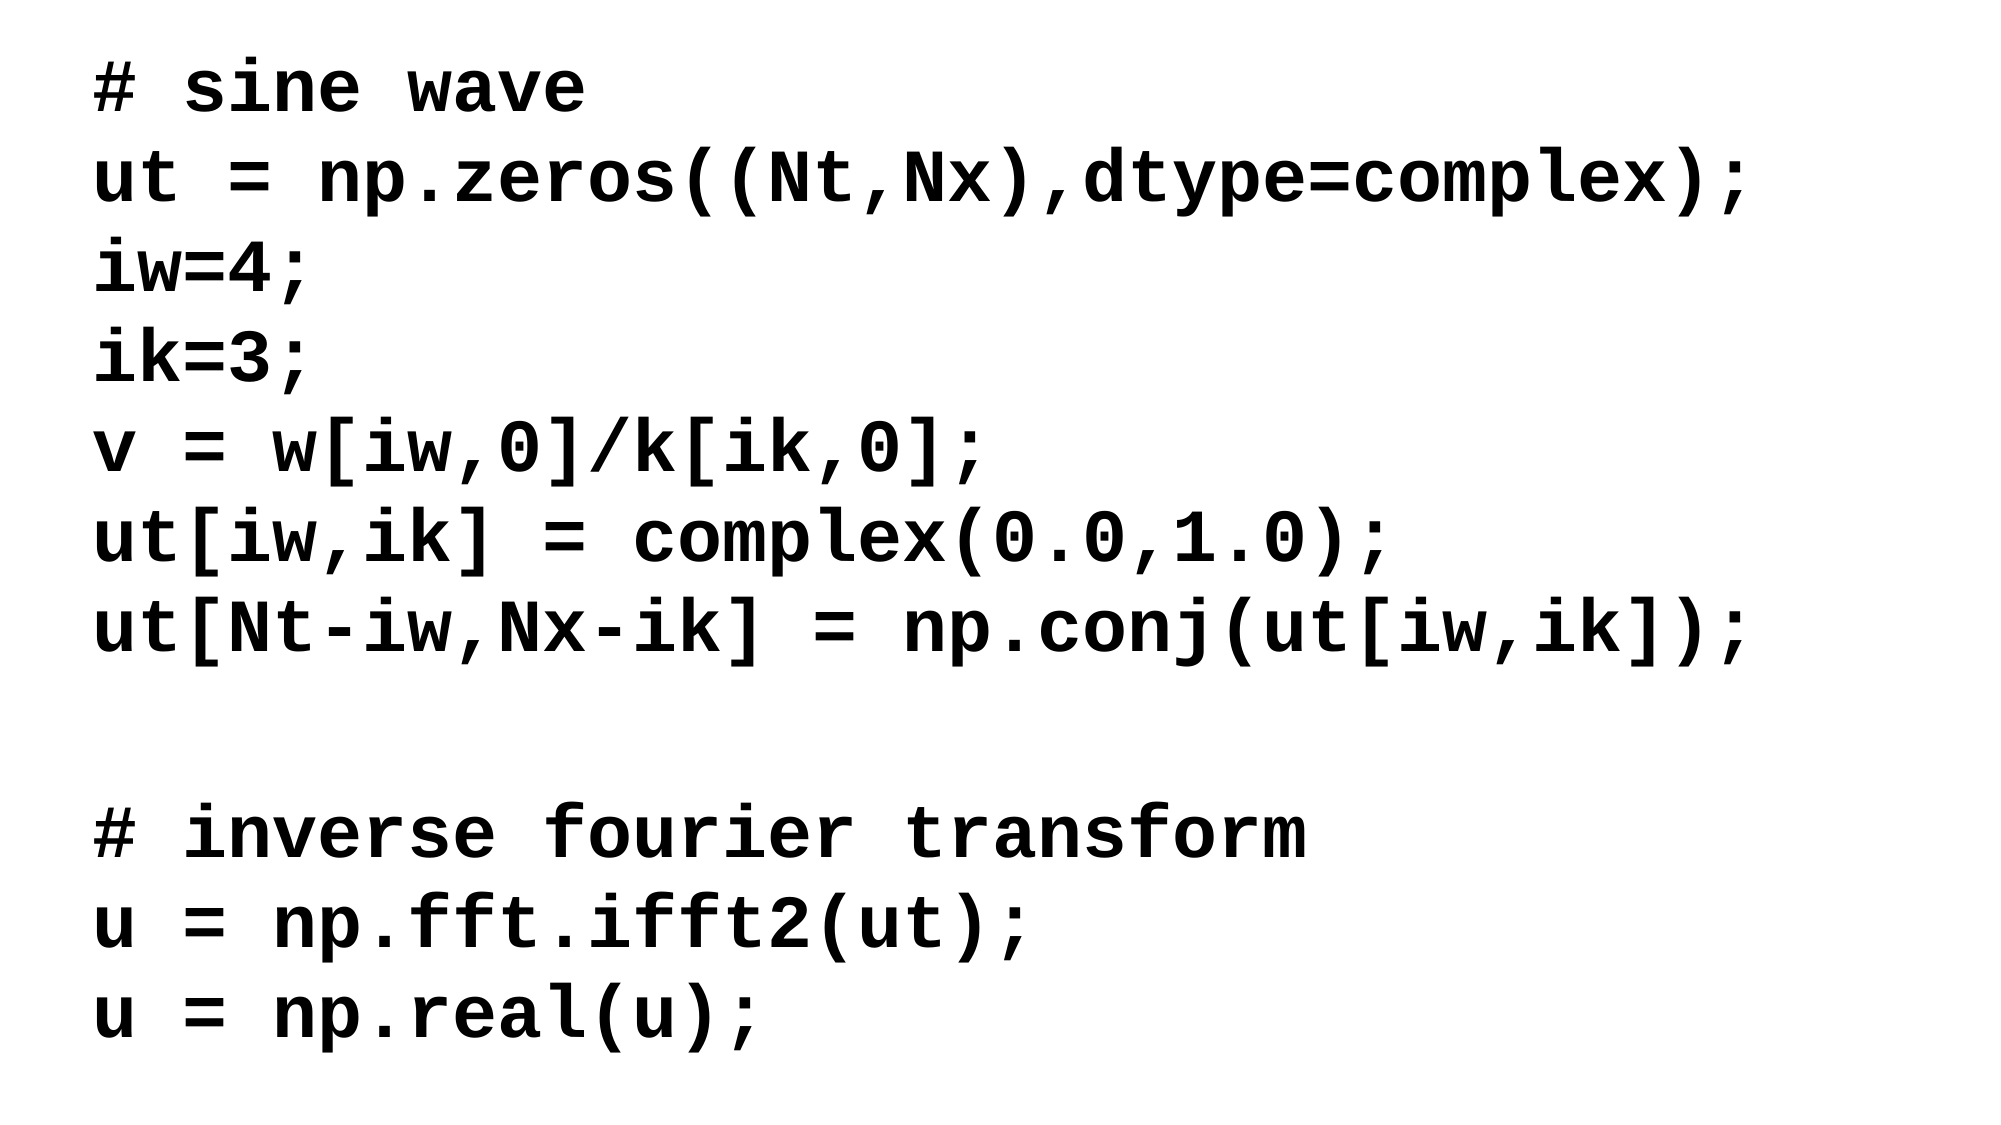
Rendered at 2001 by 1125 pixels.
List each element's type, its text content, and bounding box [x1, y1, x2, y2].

text_box # sine wave ut = np.zeros((Nt,Nx),dtype=complex); iw=4; ik=3; v = w[iw,0]/k[ik,0]; ut[iw,ik] = complex(0.0,1.0); ut[Nt-iw,Nx-ik] = np.conj(ut[iw,ik]); [77, 29, 2000, 674]
text_box # inverse fourier transform u = np.fft.ifft2(ut); u = np.real(u); [77, 774, 1769, 1060]
